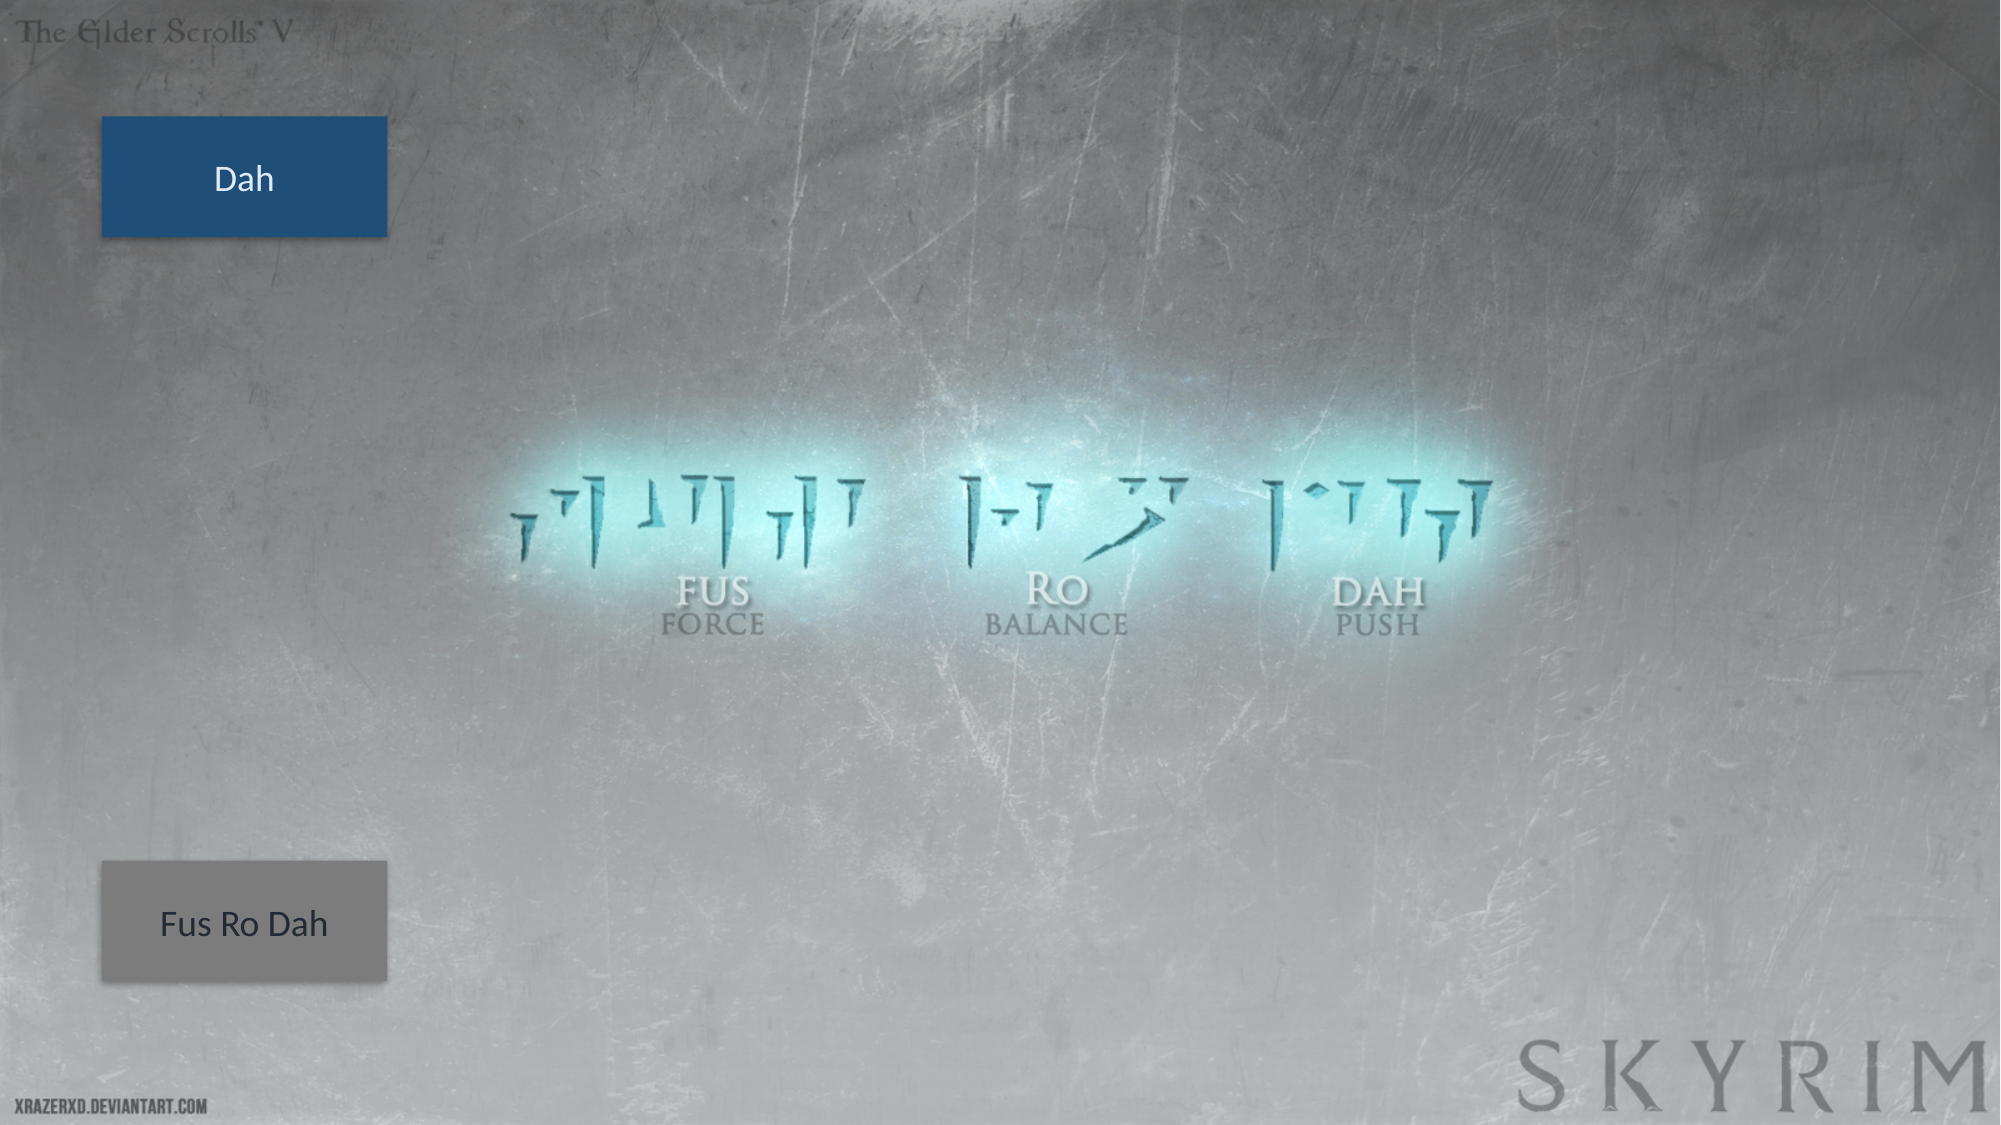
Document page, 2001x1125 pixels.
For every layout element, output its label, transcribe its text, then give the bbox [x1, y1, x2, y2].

text_box Fus Ro Dah [101, 860, 388, 982]
picture [0, 0, 2001, 1125]
text_box Dah [101, 115, 388, 238]
